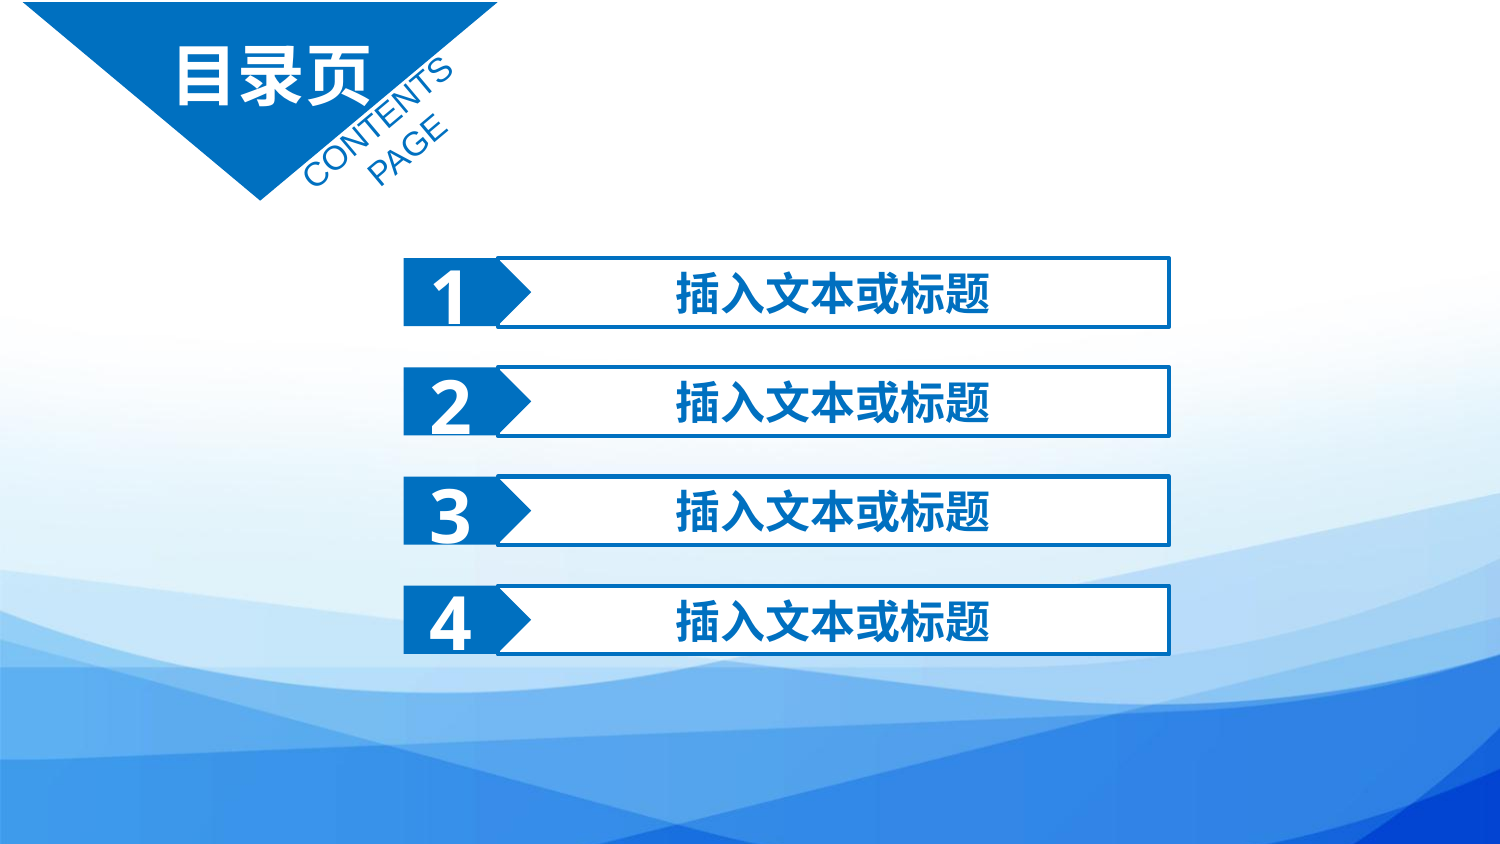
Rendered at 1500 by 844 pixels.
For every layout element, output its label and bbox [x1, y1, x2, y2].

picture [0, 0, 1500, 844]
text_box [403, 461, 532, 566]
text_box [403, 242, 532, 349]
text_box [403, 352, 532, 459]
text_box [403, 567, 532, 674]
